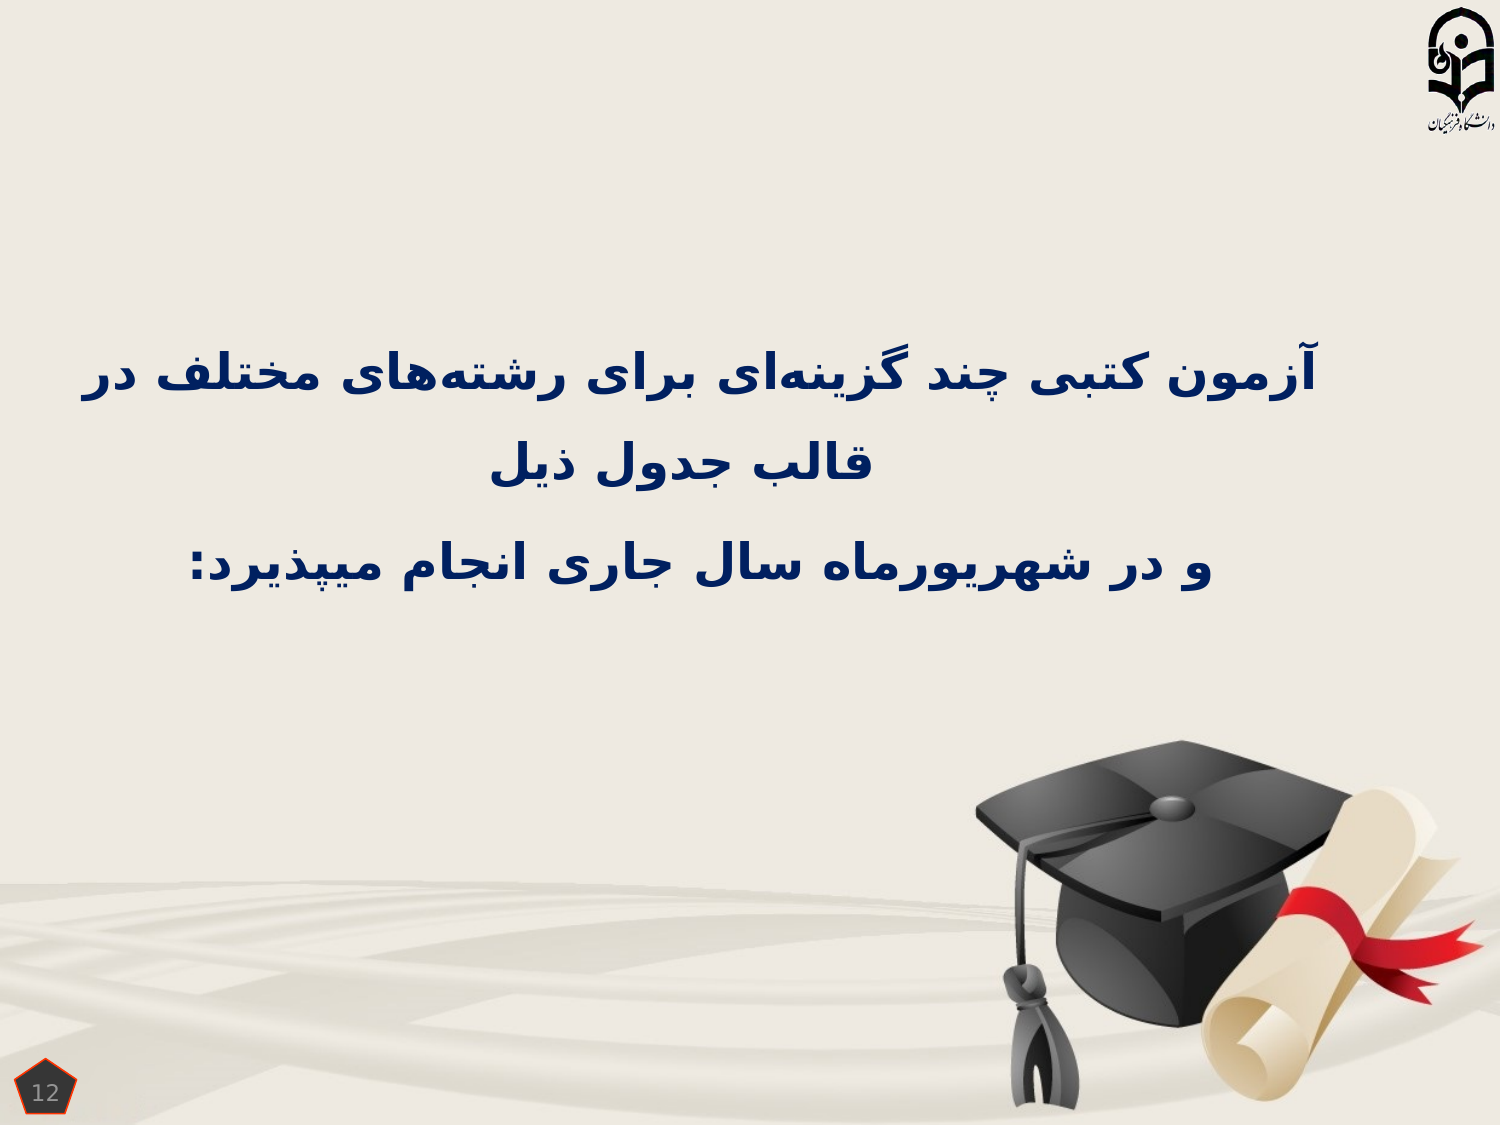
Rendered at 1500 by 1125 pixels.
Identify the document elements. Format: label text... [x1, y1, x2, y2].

text_box آزمون کتبی چند گزینه‌ای برای رشته‌های مختلف در قالب جدول ذیل و در شهریور‌ماه سال جاری انجام می­پذیرد: [49, 302, 1353, 717]
picture [0, 0, 1500, 1125]
